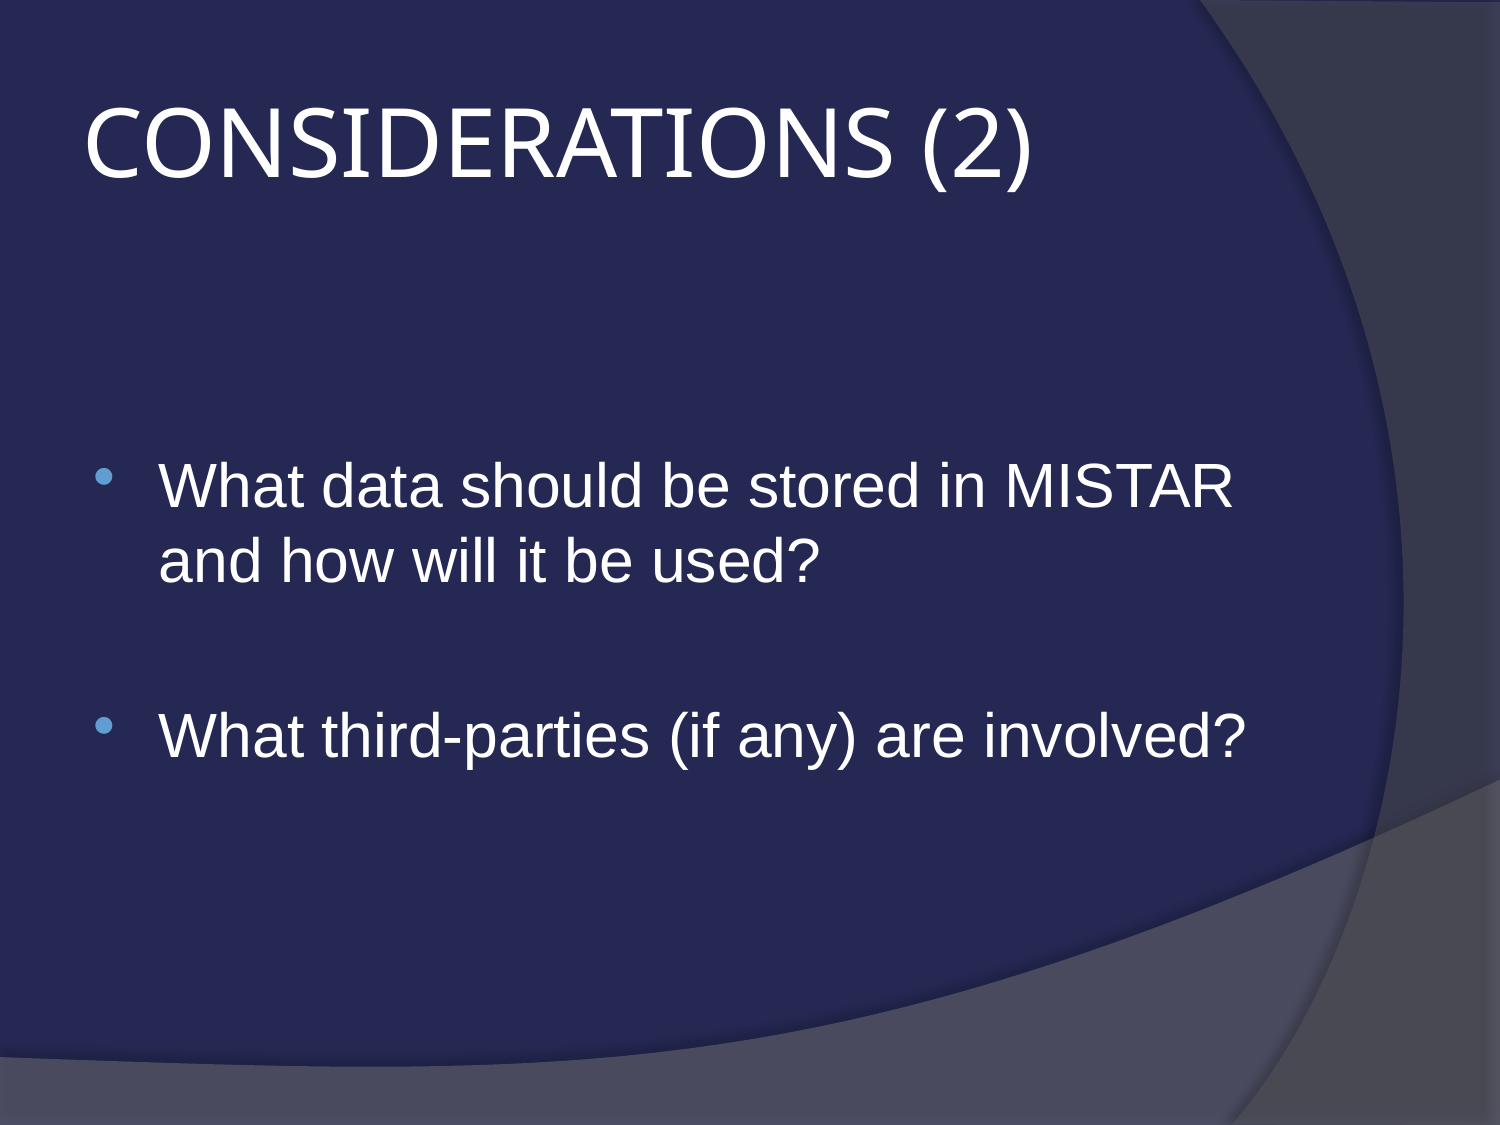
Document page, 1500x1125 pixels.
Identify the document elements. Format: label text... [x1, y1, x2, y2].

title CONSIDERATIONS (2) [75, 45, 1300, 233]
list What data should be stored in MISTAR and how will it be used? What third-parties (if any) are involved? [75, 262, 1300, 1005]
